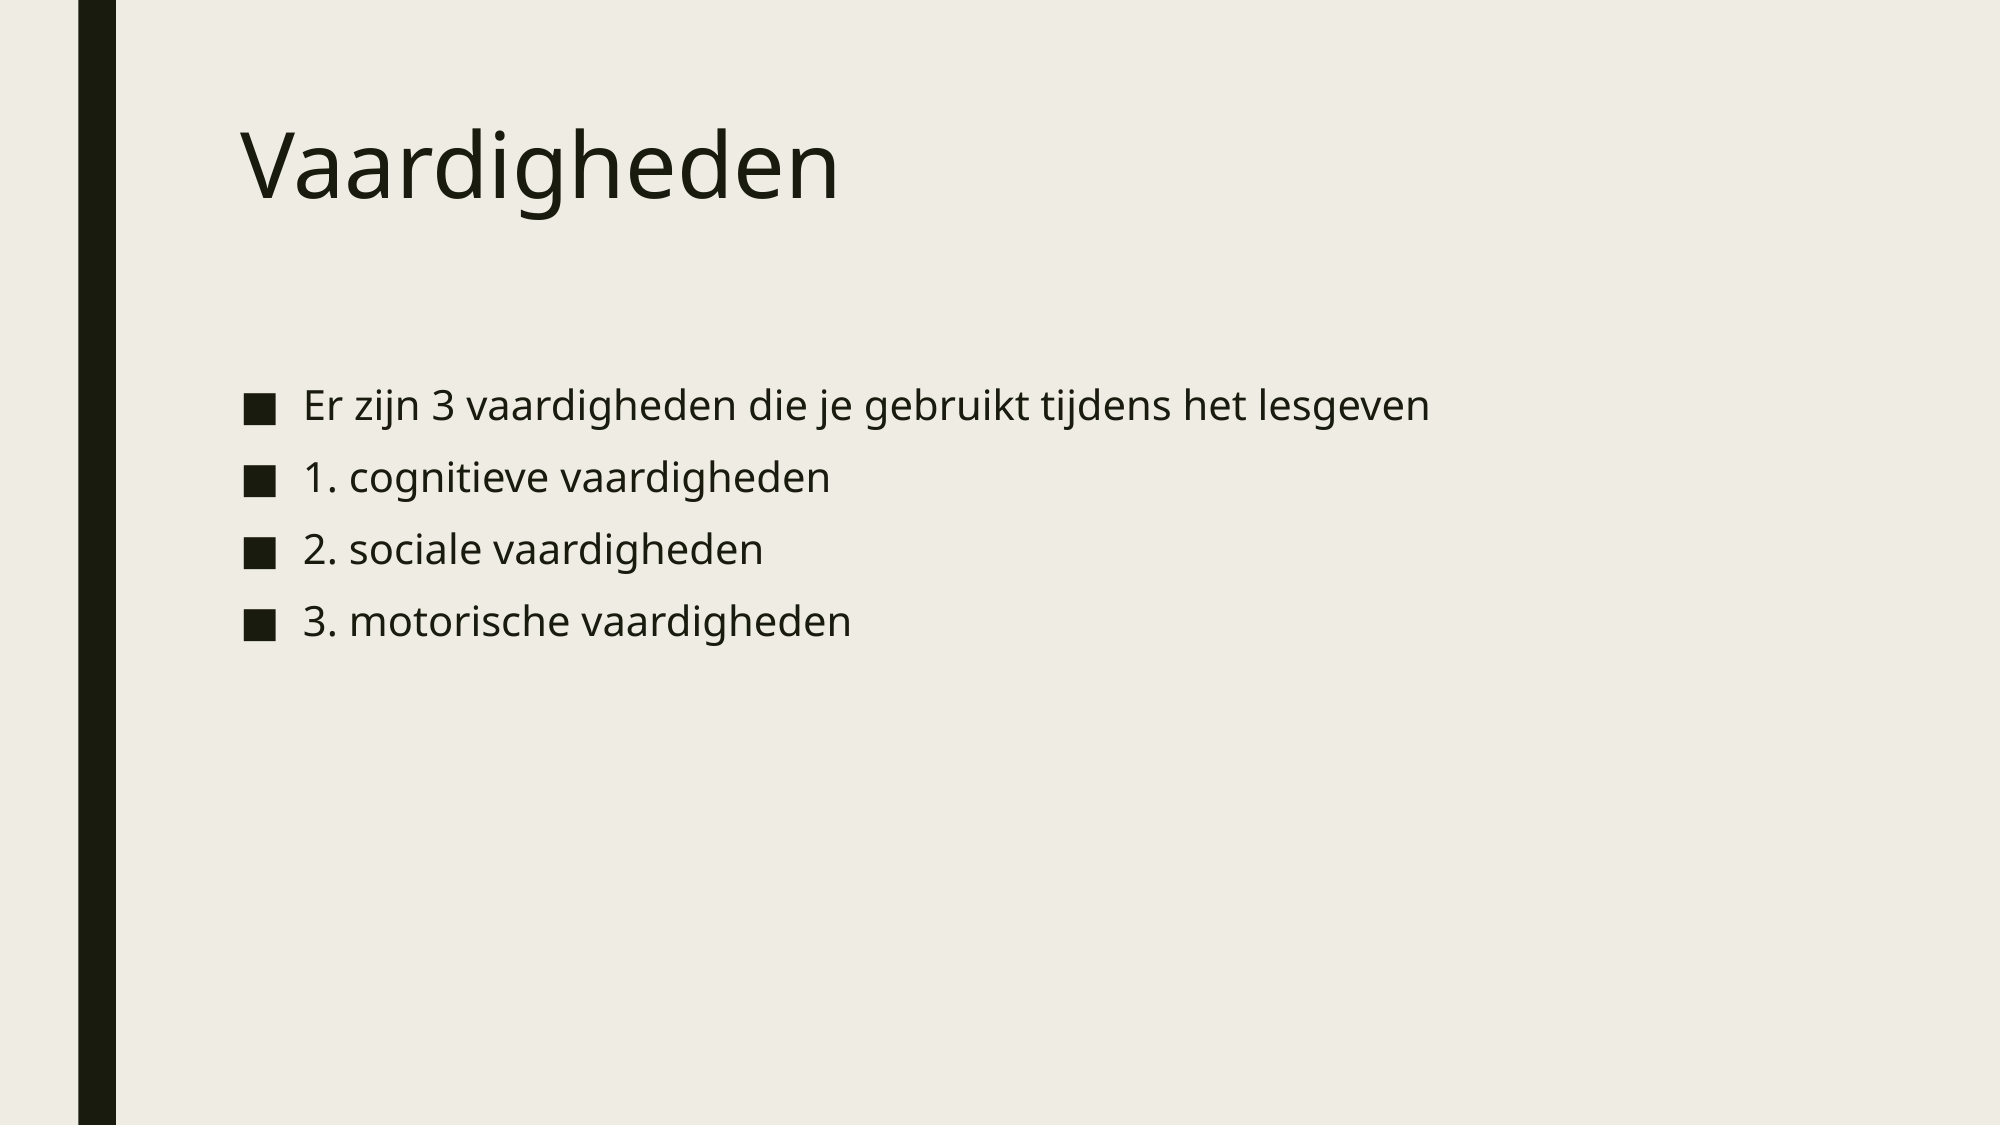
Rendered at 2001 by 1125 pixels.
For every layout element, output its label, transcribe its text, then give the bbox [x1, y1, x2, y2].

title Vaardigheden [225, 112, 1800, 357]
list Er zijn 3 vaardigheden die je gebruikt tijdens het lesgeven 1. cognitieve vaardigheden 2. sociale vaardigheden 3. motorische vaardigheden [225, 375, 1800, 963]
